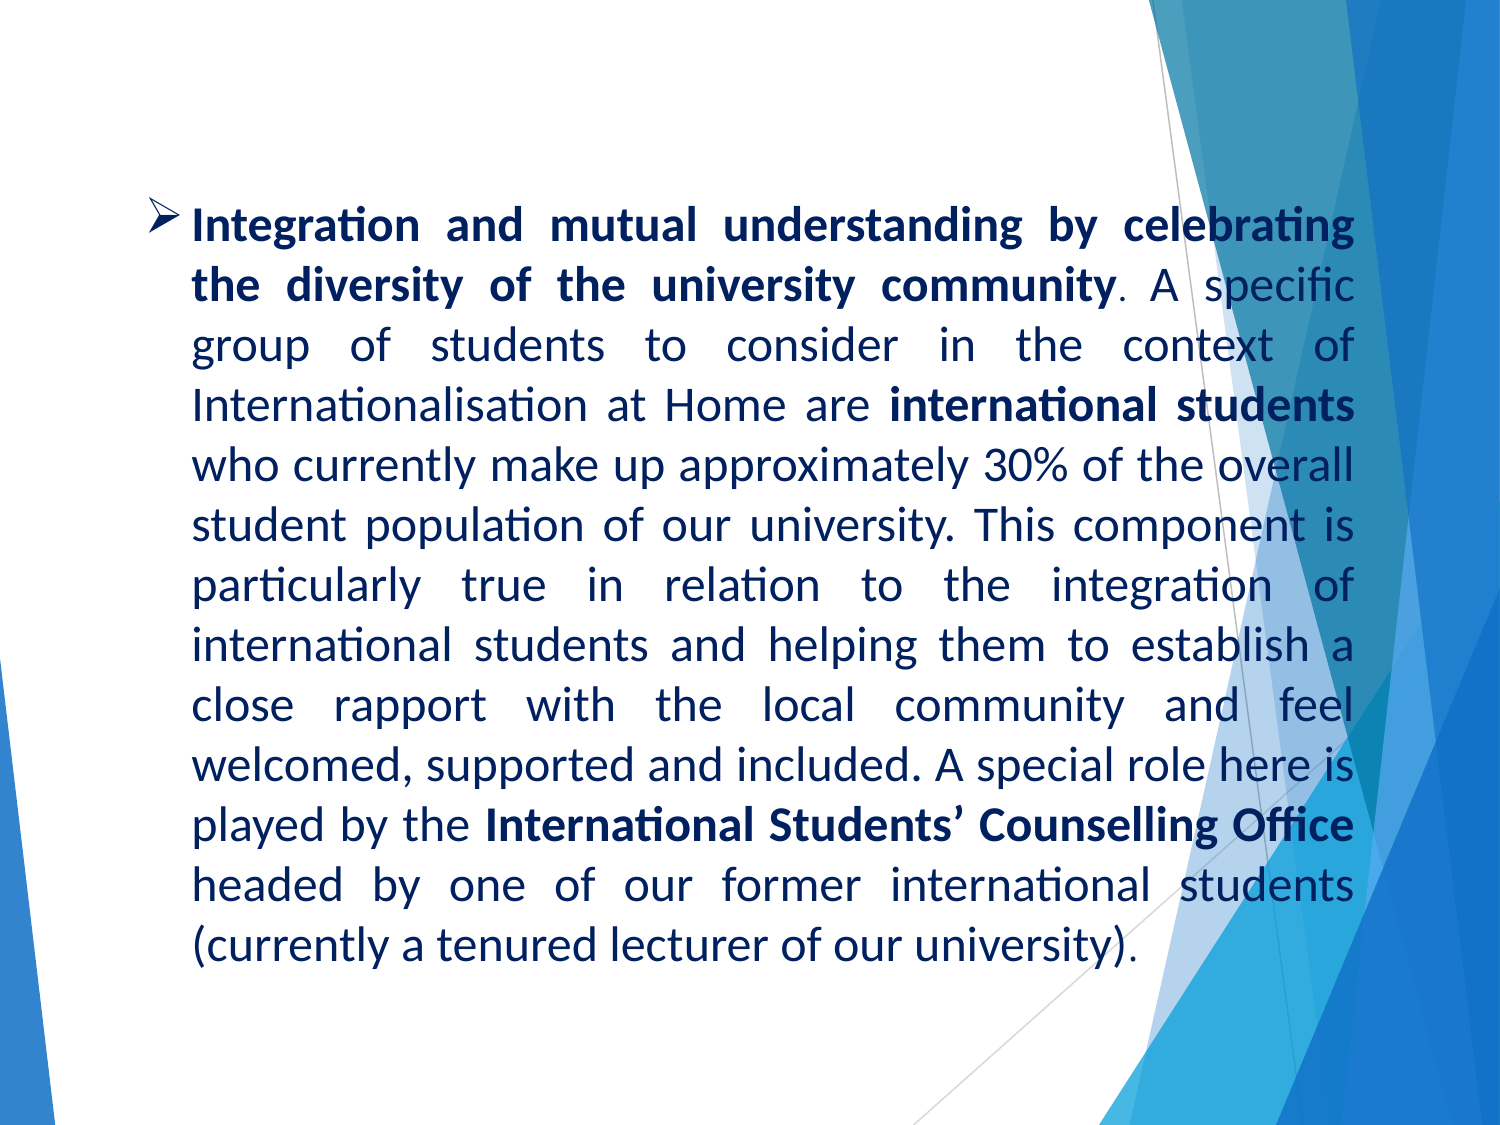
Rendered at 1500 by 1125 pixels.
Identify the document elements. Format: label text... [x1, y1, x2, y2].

text_box Integration and mutual understanding by celebrating the diversity of the university community. A specific group of students to consider in the context of Internationalisation at Home are international students who currently make up approximately 30% of the overall student population of our university. This component is particularly true in relation to the integration of international students and helping them to establish a close rapport with the local community and feel welcomed, supported and included. A special role here is played by the International Students’ Counselling Office headed by one of our former international students (currently a tenured lecturer of our university). [129, 184, 1371, 1025]
